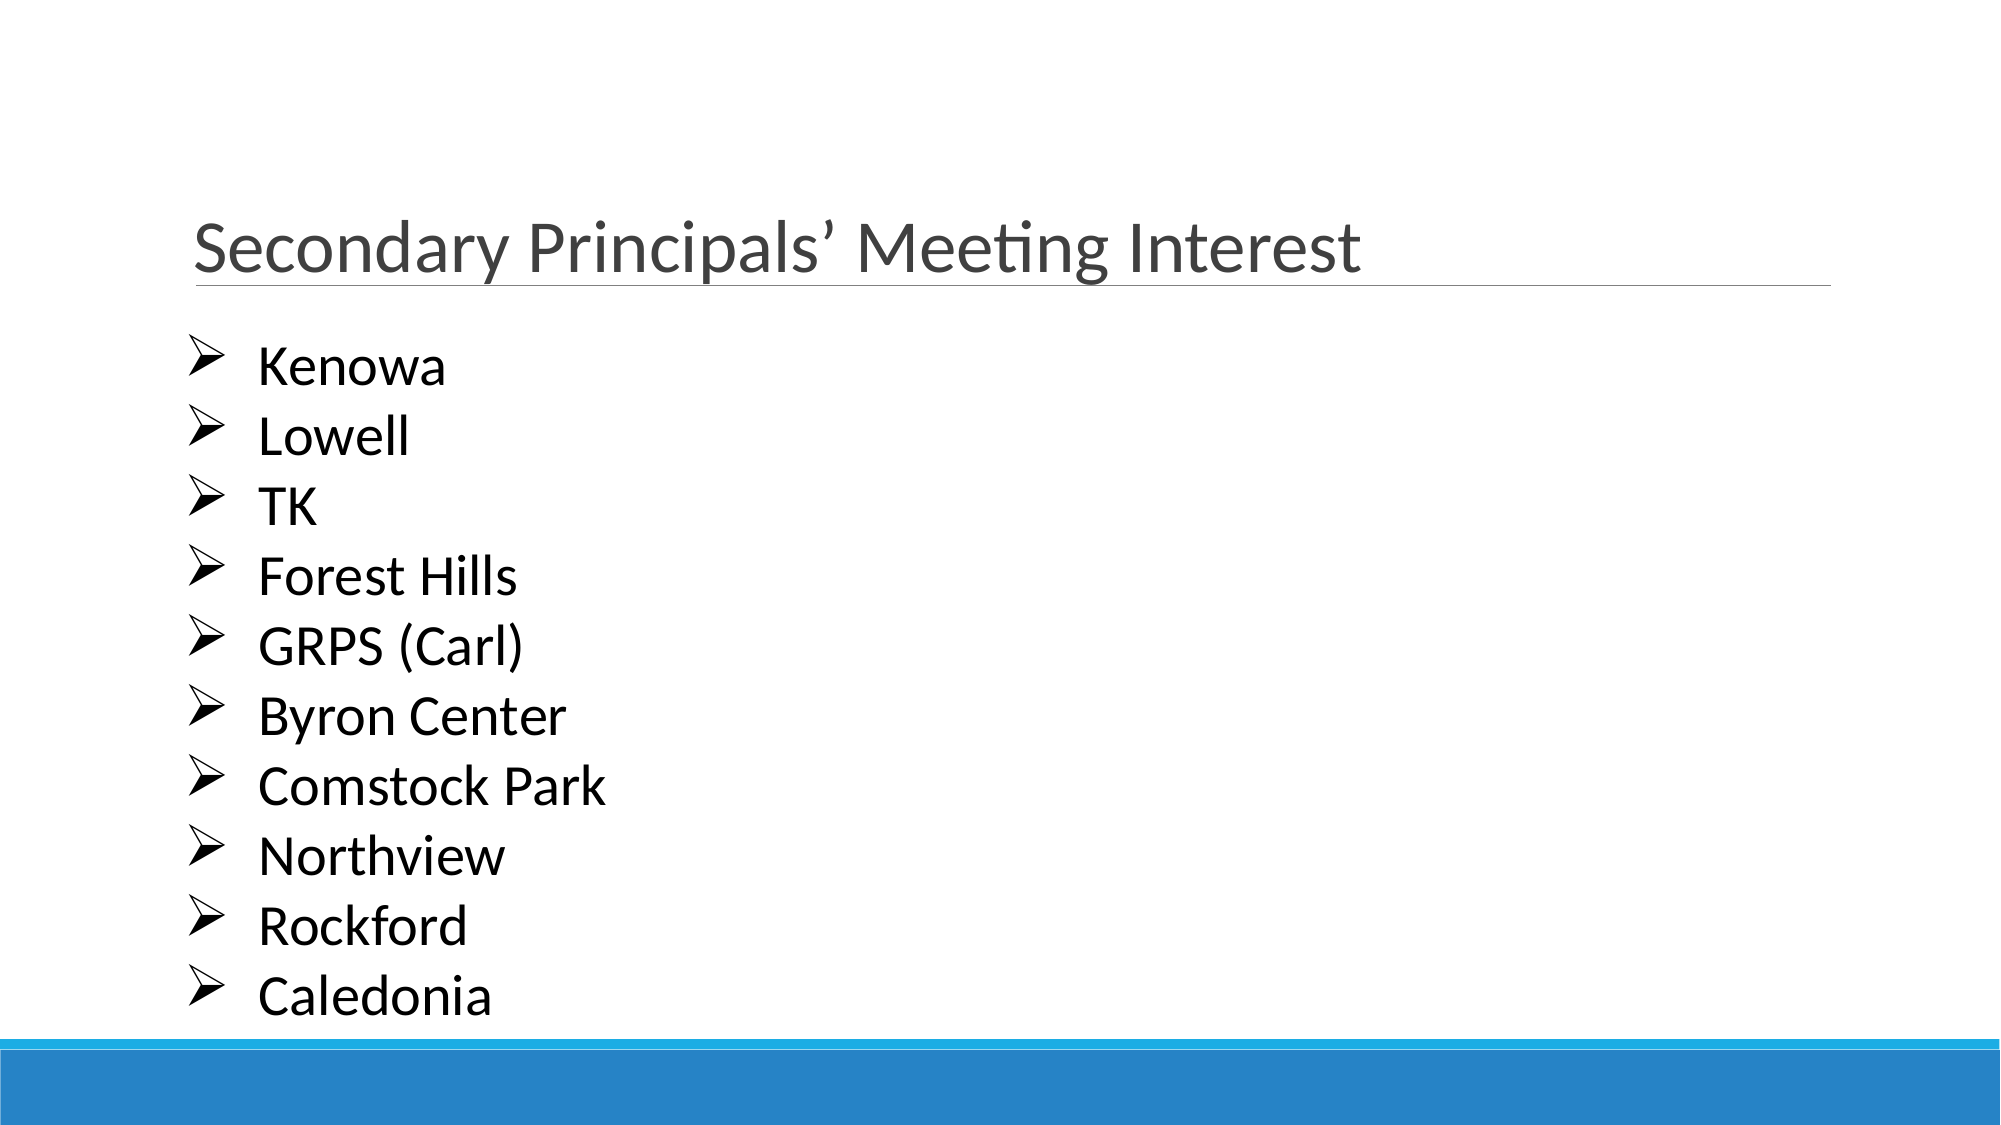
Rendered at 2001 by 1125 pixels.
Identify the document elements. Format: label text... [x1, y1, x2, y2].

title [103, 126, 1753, 291]
text_box Kenowa Lowell TK Forest Hills GRPS (Carl) Byron Center Comstock Park Northview Rockford Caledonia [169, 319, 1795, 1035]
list Secondary Principals’ Meeting Interest [176, 200, 1610, 319]
